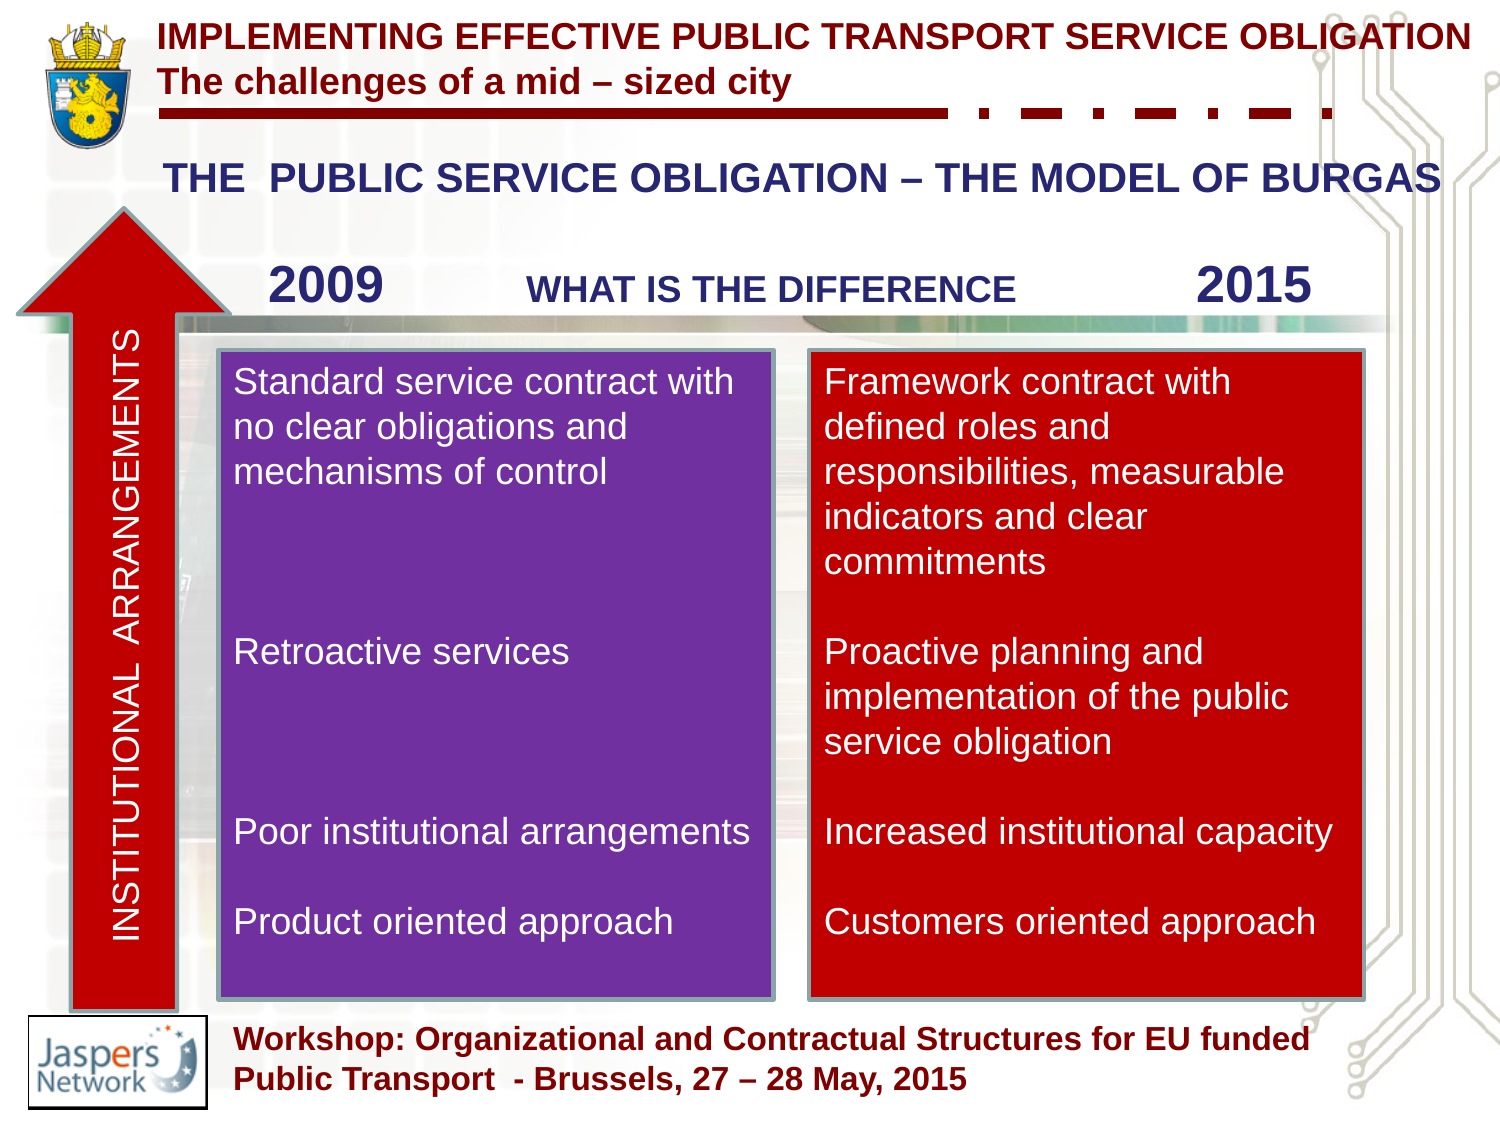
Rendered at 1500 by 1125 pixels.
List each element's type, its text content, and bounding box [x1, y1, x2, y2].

text_box INSTITUTIONAL ARRANGEMENTS [15, 205, 233, 1008]
text_box 2009 WHAT IS THE DIFFERENCE 2015 [253, 243, 1341, 362]
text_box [41, 0, 1500, 160]
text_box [29, 1009, 1389, 1109]
picture [0, 0, 1500, 1125]
text_box THE PUBLIC SERVICE OBLIGATION – THE MODEL OF BURGAS [147, 169, 1468, 232]
text_box Standard service contract with no clear obligations and mechanisms of control Retroactive services Poor institutional arrangements Product oriented approach [216, 348, 776, 1002]
text_box Framework contract with defined roles and responsibilities, measurable indicators and clear commitments Proactive planning and implementation of the public service obligation Increased institutional capacity Customers oriented approach [807, 348, 1366, 1002]
